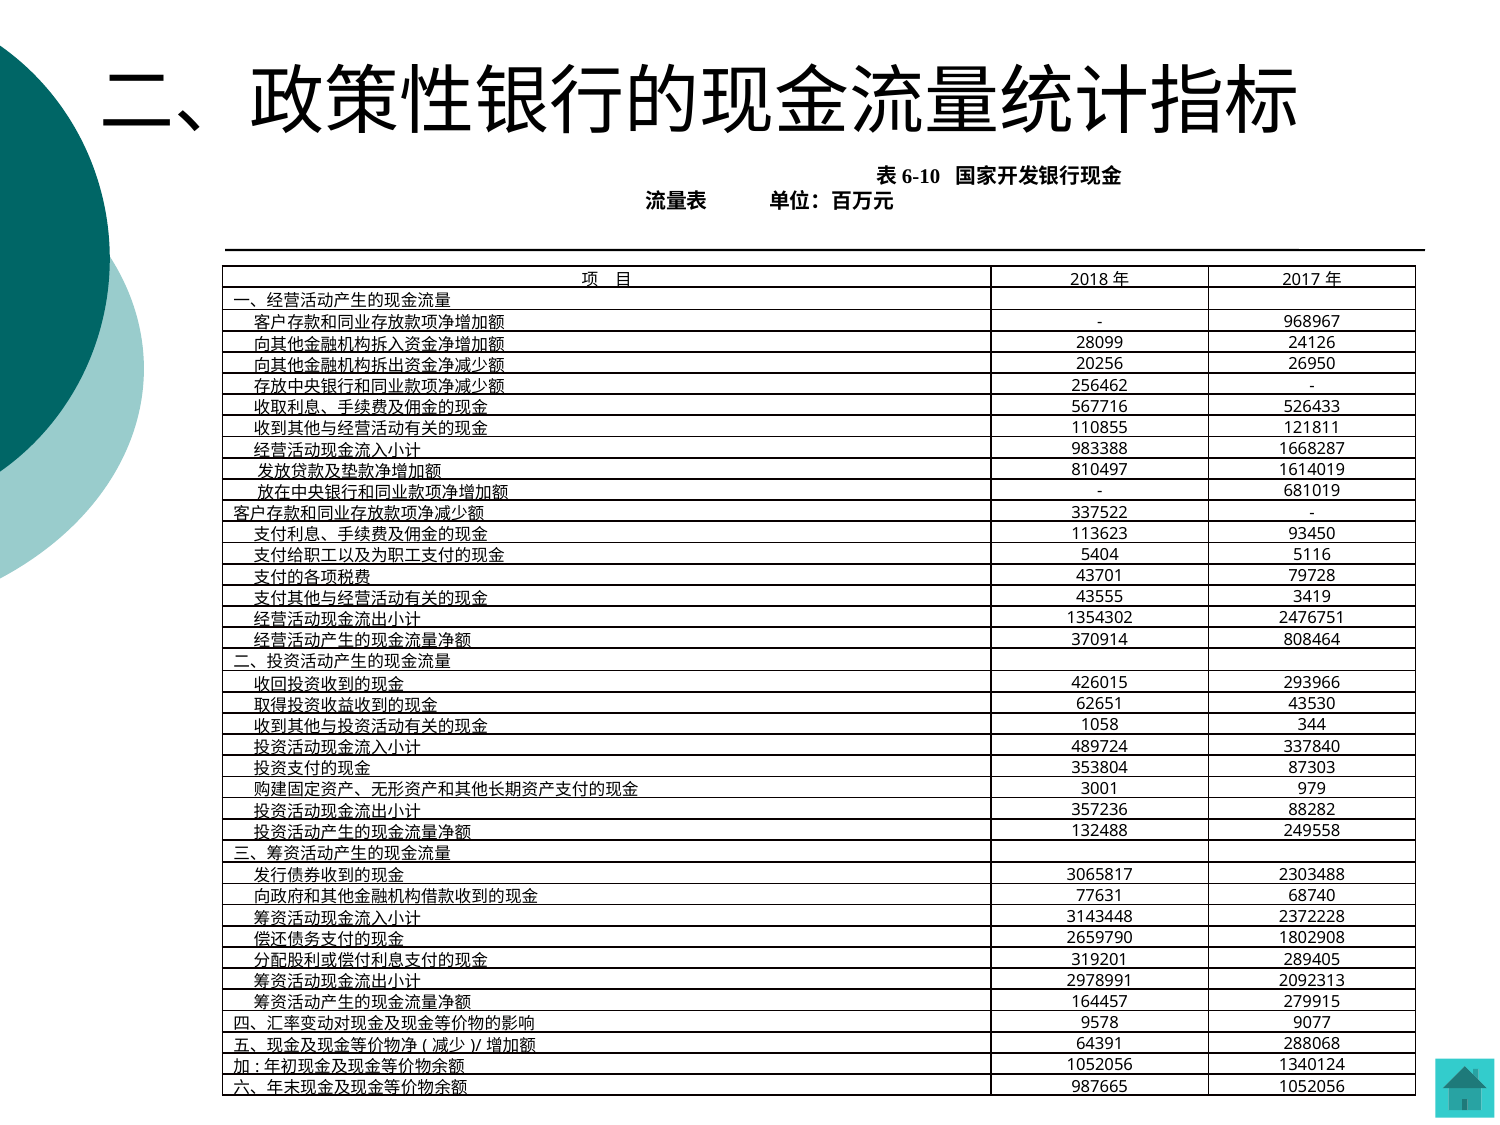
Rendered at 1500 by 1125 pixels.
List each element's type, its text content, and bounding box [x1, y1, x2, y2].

table_cell 121811 [1209, 416, 1415, 436]
table_cell 取得投资收益收到的现金 [223, 693, 990, 712]
table_cell 426015 [992, 671, 1208, 691]
table_cell 293966 [1209, 671, 1415, 691]
table_cell 983388 [992, 437, 1208, 457]
table_cell 5116 [1209, 543, 1415, 563]
table_cell 279915 [1209, 990, 1415, 1010]
table_cell 2303488 [1209, 863, 1415, 883]
table_cell 132488 [992, 820, 1208, 839]
table_cell 发放贷款及垫款净增加额 [223, 459, 990, 478]
table_cell 110855 [992, 416, 1208, 436]
table_cell 1354302 [992, 607, 1208, 626]
table_cell 3065817 [992, 863, 1208, 883]
table_cell 1340124 [1209, 1054, 1415, 1073]
table_cell 62651 [992, 693, 1208, 712]
table_cell 投资活动产生的现金流量净额 [223, 820, 990, 839]
table_cell 43555 [992, 586, 1208, 605]
table_cell 808464 [1209, 628, 1415, 647]
table_cell [992, 649, 1208, 670]
table_cell 1058 [992, 714, 1208, 733]
table_cell 支付给职工以及为职工支付的现金 [223, 543, 990, 563]
table_cell 四、汇率变动对现金及现金等价物的影响 [223, 1011, 990, 1031]
table_cell 113623 [992, 522, 1208, 542]
table_cell 353804 [992, 756, 1208, 776]
table_cell 1668287 [1209, 437, 1415, 457]
table_cell 收回投资收到的现金 [223, 671, 990, 691]
table_cell 放在中央银行和同业款项净增加额 [223, 480, 990, 499]
table_cell - [1209, 501, 1415, 520]
table_cell 经营活动产生的现金流量净额 [223, 628, 990, 647]
table_cell 发行债券收到的现金 [223, 863, 990, 883]
table_cell 2092313 [1209, 969, 1415, 988]
table_cell 3419 [1209, 586, 1415, 605]
table_cell - [1209, 374, 1415, 393]
table_cell 249558 [1209, 820, 1415, 839]
table_cell 337840 [1209, 735, 1415, 754]
table_cell 经营活动现金流出小计 [223, 607, 990, 626]
table_cell 购建固定资产、无形资产和其他长期资产支付的现金 [223, 777, 990, 797]
table_cell 三、筹资活动产生的现金流量 [223, 841, 990, 861]
table_cell 567716 [992, 395, 1208, 414]
table_cell 1052056 [1209, 1075, 1415, 1094]
table_cell 收到其他与投资活动有关的现金 [223, 714, 990, 733]
table_cell 五、现金及现金等价物净(减少)/增加额 [223, 1033, 990, 1052]
table_cell 164457 [992, 990, 1208, 1010]
table_cell 93450 [1209, 522, 1415, 542]
table_cell - [992, 310, 1208, 330]
table_cell 经营活动现金流入小计 [223, 437, 990, 457]
table_cell 支付其他与经营活动有关的现金 [223, 586, 990, 605]
table_cell 370914 [992, 628, 1208, 647]
table_cell 288068 [1209, 1033, 1415, 1052]
table_cell 2659790 [992, 927, 1208, 946]
table_cell 2372228 [1209, 905, 1415, 925]
table_cell 支付的各项税费 [223, 565, 990, 584]
table_cell 1052056 [992, 1054, 1208, 1073]
table_cell 88282 [1209, 798, 1415, 818]
table_cell 24126 [1209, 332, 1415, 351]
table_cell 存放中央银行和同业款项净减少额 [223, 374, 990, 393]
table_cell 收取利息、手续费及佣金的现金 [223, 395, 990, 414]
table_cell 337522 [992, 501, 1208, 520]
table_cell 77631 [992, 884, 1208, 904]
table_cell 5404 [992, 543, 1208, 563]
table_cell 43530 [1209, 693, 1415, 712]
text_box 表6-10 国家开发银行现金流量表 单位：百万元 [630, 167, 1155, 207]
table_cell 筹资活动现金流出小计 [223, 969, 990, 988]
table_cell 79728 [1209, 565, 1415, 584]
table_cell 1614019 [1209, 459, 1415, 478]
table_cell [1209, 649, 1415, 670]
table_cell 客户存款和同业存放款项净减少额 [223, 501, 990, 520]
table_cell 收到其他与经营活动有关的现金 [223, 416, 990, 436]
table_cell 1802908 [1209, 927, 1415, 946]
table_cell 68740 [1209, 884, 1415, 904]
table_cell 979 [1209, 777, 1415, 797]
table_cell 加:年初现金及现金等价物余额 [223, 1054, 990, 1073]
table_cell 筹资活动产生的现金流量净额 [223, 990, 990, 1010]
table_cell 3001 [992, 777, 1208, 797]
table_cell [992, 288, 1208, 309]
table_cell 26950 [1209, 353, 1415, 372]
table_cell 客户存款和同业存放款项净增加额 [223, 310, 990, 330]
table_cell 2978991 [992, 969, 1208, 988]
table_cell 投资活动现金流入小计 [223, 735, 990, 754]
table_cell [1209, 288, 1415, 309]
table_cell 810497 [992, 459, 1208, 478]
table_cell 六、年末现金及现金等价物余额 [223, 1075, 990, 1094]
table_cell 向政府和其他金融机构借款收到的现金 [223, 884, 990, 904]
table_header 2018年 [992, 267, 1208, 286]
table_cell 2476751 [1209, 607, 1415, 626]
table_cell 87303 [1209, 756, 1415, 776]
table_cell 681019 [1209, 480, 1415, 499]
table_cell 9578 [992, 1011, 1208, 1031]
table_header 2017年 [1209, 267, 1415, 286]
table_cell 357236 [992, 798, 1208, 818]
table_cell 489724 [992, 735, 1208, 754]
table_cell 投资支付的现金 [223, 756, 990, 776]
table_cell 43701 [992, 565, 1208, 584]
table_cell [1209, 841, 1415, 861]
table_cell 筹资活动现金流入小计 [223, 905, 990, 925]
table_cell 289405 [1209, 948, 1415, 967]
table_cell 一、经营活动产生的现金流量 [223, 288, 990, 309]
table_cell - [992, 480, 1208, 499]
table_cell 256462 [992, 374, 1208, 393]
table_cell 向其他金融机构拆出资金净减少额 [223, 353, 990, 372]
text_box [1435, 1058, 1495, 1118]
table_cell 20256 [992, 353, 1208, 372]
table_cell 分配股利或偿付利息支付的现金 [223, 948, 990, 967]
table_cell 偿还债务支付的现金 [223, 927, 990, 946]
table_cell 968967 [1209, 310, 1415, 330]
table_cell 二、投资活动产生的现金流量 [223, 649, 990, 670]
table_cell 344 [1209, 714, 1415, 733]
table_cell [992, 841, 1208, 861]
table_cell 向其他金融机构拆入资金净增加额 [223, 332, 990, 351]
table_cell 319201 [992, 948, 1208, 967]
table_cell 64391 [992, 1033, 1208, 1052]
table_cell 支付利息、手续费及佣金的现金 [223, 522, 990, 542]
table_cell 987665 [992, 1075, 1208, 1094]
table_cell 投资活动现金流出小计 [223, 798, 990, 818]
table_cell 9077 [1209, 1011, 1415, 1031]
table_cell 526433 [1209, 395, 1415, 414]
title 二、政策性银行的现金流量统计指标 [84, 0, 1416, 150]
table_cell 28099 [992, 332, 1208, 351]
table_cell 3143448 [992, 905, 1208, 925]
table_header 项 目 [223, 267, 990, 286]
